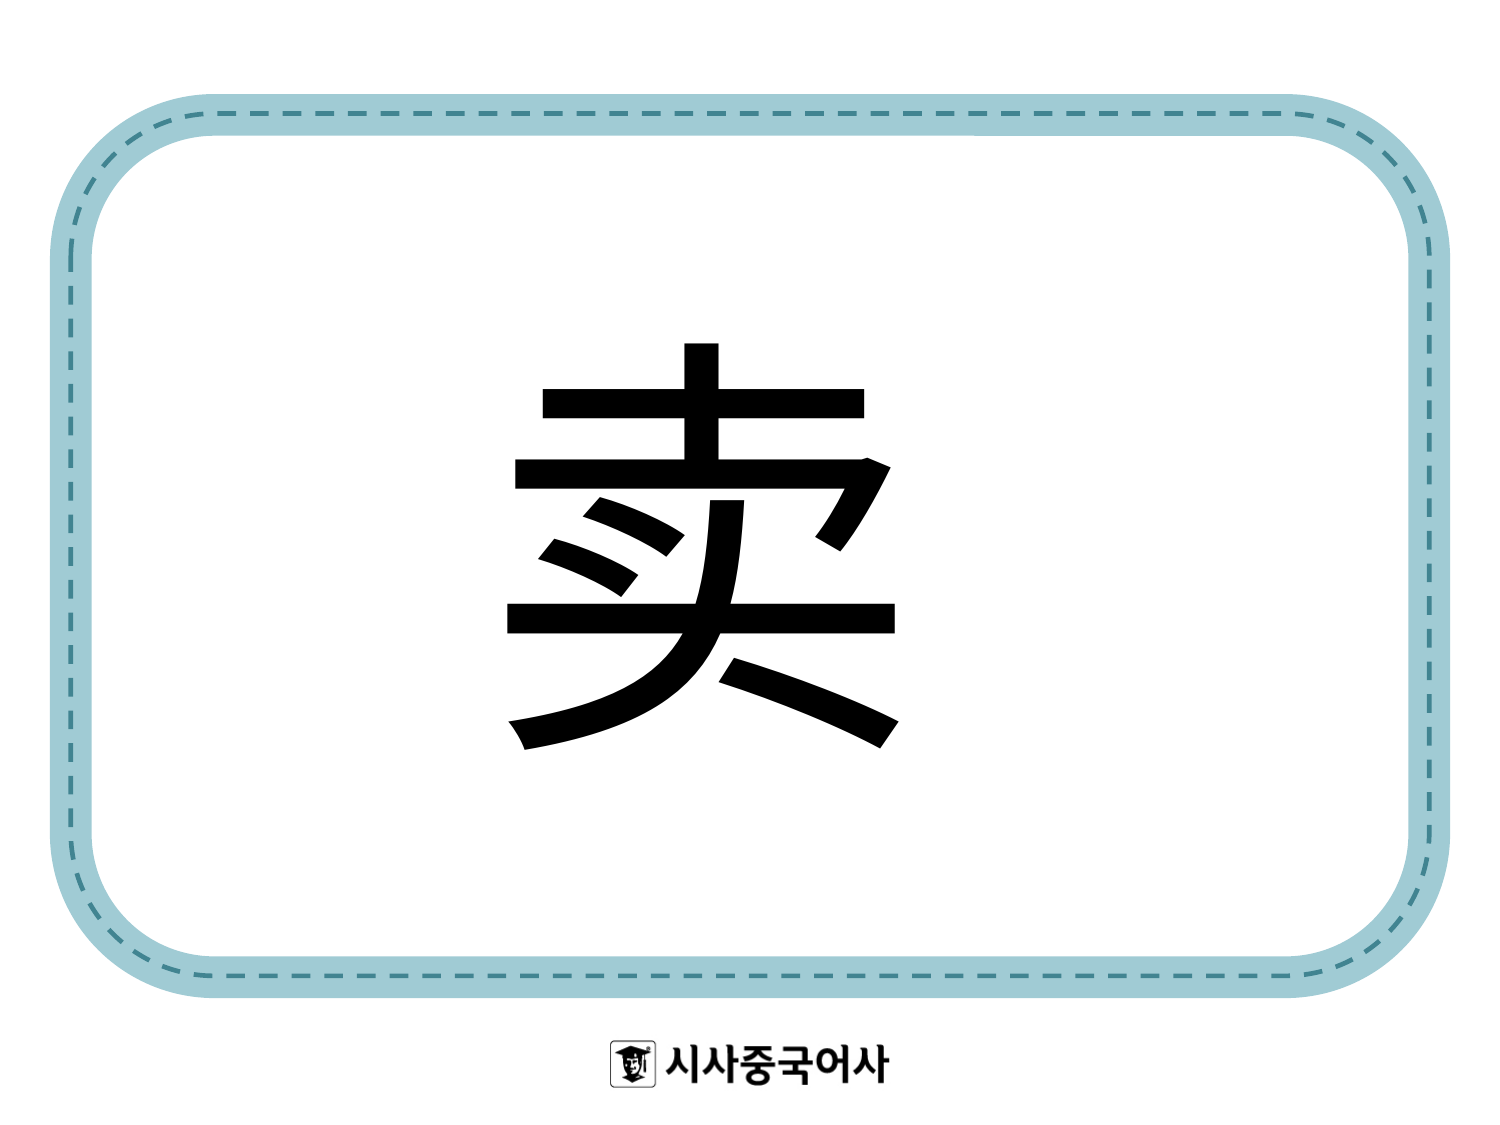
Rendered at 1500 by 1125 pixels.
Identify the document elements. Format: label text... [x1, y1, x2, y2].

text_box 卖 [145, 189, 1354, 853]
picture [602, 1034, 898, 1094]
